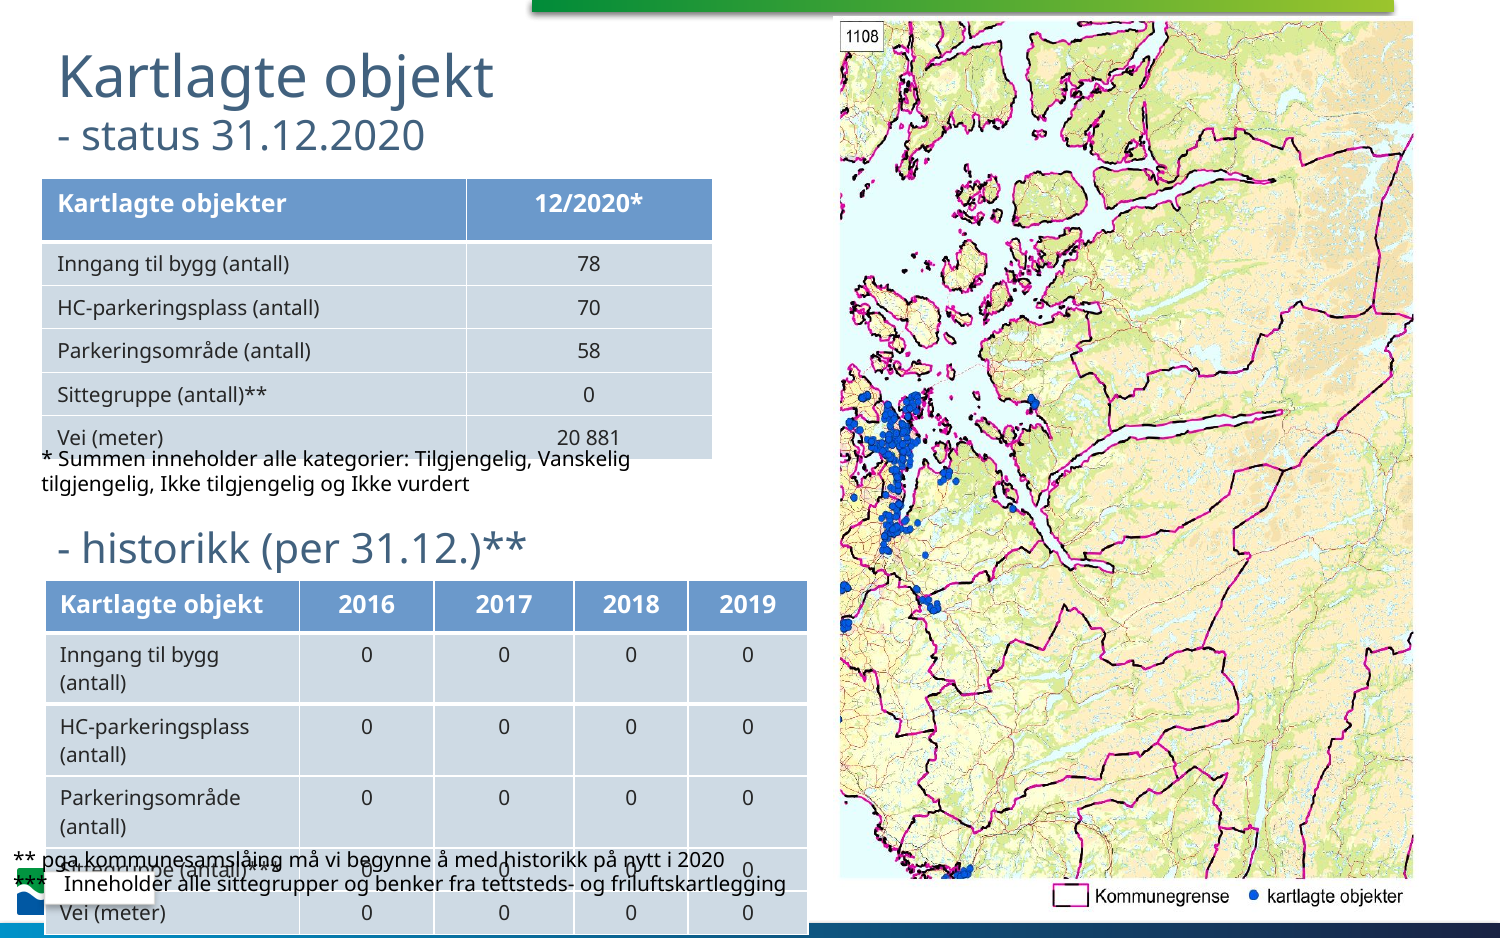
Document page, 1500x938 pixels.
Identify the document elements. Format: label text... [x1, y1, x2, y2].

table_cell 0 [802, 849, 807, 890]
table_cell 20 881 [467, 416, 712, 459]
table_header Kartlagte objekt [46, 581, 299, 631]
table_cell 58 [467, 329, 712, 372]
table_cell 0 [300, 706, 433, 775]
table_cell 0 [689, 892, 807, 934]
table_header 2019 [689, 581, 807, 631]
table_cell 0 [575, 904, 687, 934]
table_cell 70 [467, 286, 712, 328]
table_cell 0 [300, 635, 433, 702]
table_cell 0 [575, 706, 687, 775]
table_cell Vei (meter) [46, 904, 299, 934]
table_cell 0 [689, 635, 807, 702]
table_cell 0 [300, 777, 433, 838]
table_cell 0 [689, 706, 807, 775]
table_header 2017 [435, 581, 573, 631]
table_header Kartlagte objekter [42, 179, 466, 240]
text_box - historikk (per 31.12.)** [42, 496, 828, 580]
table_cell 0 [435, 706, 573, 775]
table_header 2016 [300, 581, 433, 631]
table_cell 0 [575, 635, 687, 702]
table_cell 0 [575, 777, 687, 838]
table_header 12/2020* [467, 179, 712, 240]
table_cell HC-parkeringsplass (antall) [42, 286, 466, 328]
table_cell 0 [435, 904, 573, 934]
picture [833, 16, 1419, 913]
text_box Kartlagte objekt - status 31.12.2020 [42, 24, 828, 167]
table_cell 78 [467, 244, 712, 285]
table_cell 0 [689, 777, 807, 847]
table_cell Inngang til bygg (antall) [46, 635, 299, 702]
table_cell 0 [435, 635, 573, 702]
text_box ** pga kommunesamslåing må vi begynne å med historikk på nytt i 2020 *** Inneholder alle sittegrupper og benker fra tettsteds- og friluftskartlegging [0, 838, 802, 904]
table_cell Inngang til bygg (antall) [42, 244, 466, 285]
table_cell 0 [300, 904, 433, 934]
table_cell Vei (meter) [42, 416, 466, 438]
table_cell 0 [467, 373, 712, 415]
table_cell Parkeringsområde (antall) [42, 329, 466, 372]
table_cell HC-parkeringsplass (antall) [46, 706, 299, 775]
table_cell Sittegruppe (antall)** [42, 373, 466, 415]
table_cell Parkeringsområde (antall) [46, 777, 299, 838]
table_header 2018 [575, 581, 687, 631]
table_cell 0 [435, 777, 573, 838]
text_box * Summen inneholder alle kategorier: Tilgjengelig, Vanskelig tilgjengelig, Ikke tilgjengelig og Ikke vurdert [26, 438, 711, 504]
